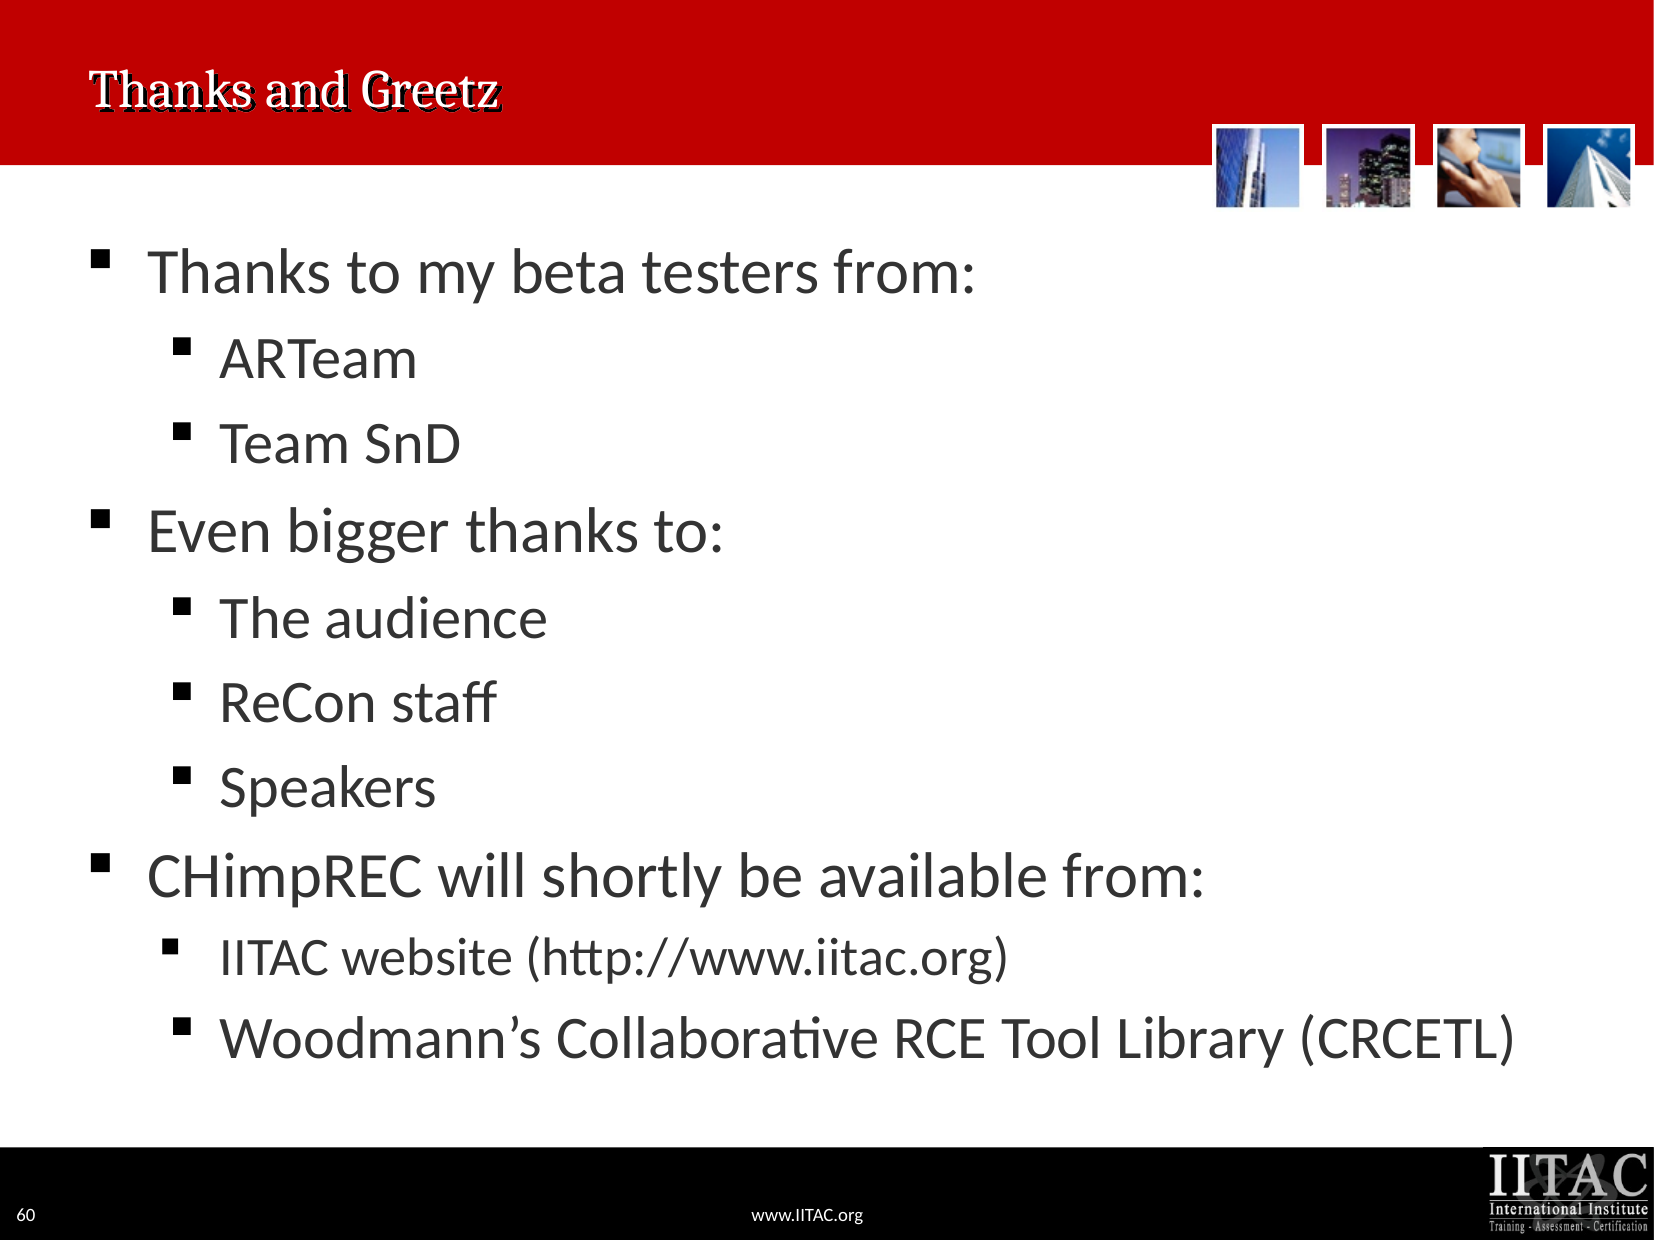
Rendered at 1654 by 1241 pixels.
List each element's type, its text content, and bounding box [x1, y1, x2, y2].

slide_number 60 [0, 1194, 152, 1241]
picture [1543, 124, 1635, 212]
picture [1322, 135, 1415, 212]
title Thanks and Greetz [71, 41, 1596, 130]
picture [1433, 135, 1525, 212]
picture [1483, 1147, 1654, 1240]
footer www.IITAC.org [152, 1194, 1466, 1239]
list Thanks to my beta testers from: ARTeam Team SnD Even bigger thanks to: The audience ReCon staff Speakers CHimpREC will shortly be available from: IITAC website (http://www.iitac.org) Woodmann’s Collaborative RCE Tool Library (CRCETL) [68, 220, 1592, 1144]
picture [1212, 135, 1304, 212]
